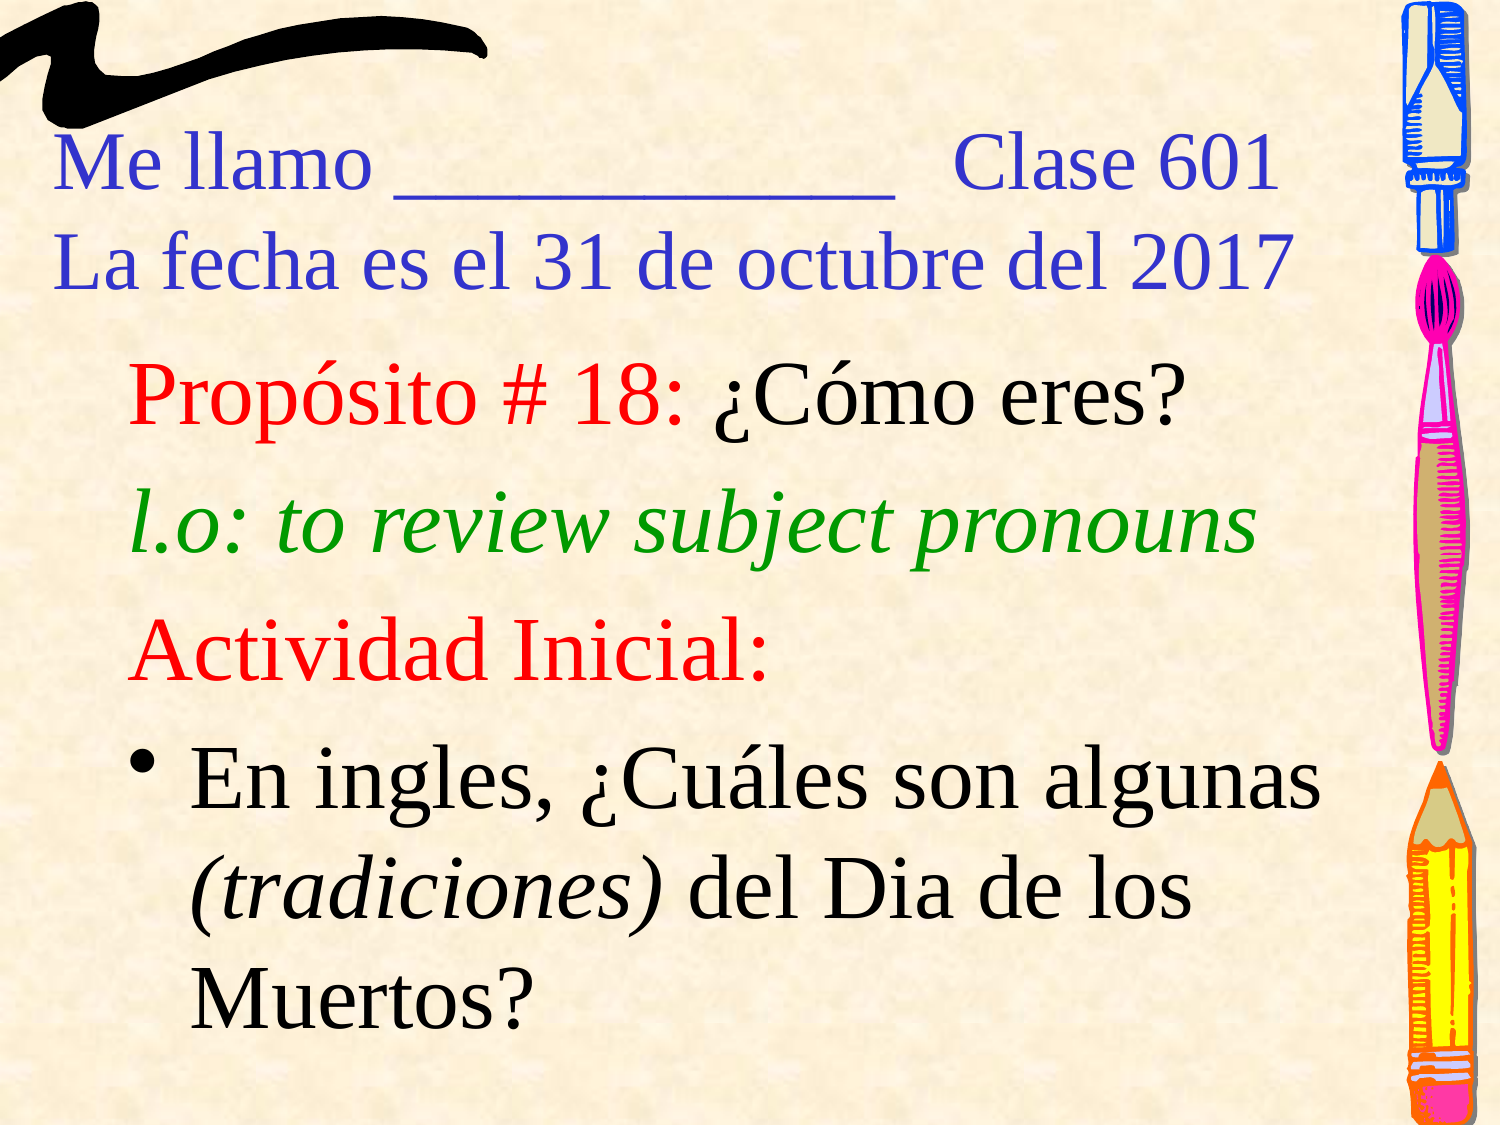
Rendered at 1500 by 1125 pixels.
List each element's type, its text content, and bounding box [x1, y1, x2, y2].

list Propósito # 18: ¿Cómo eres? l.o: to review subject pronouns Actividad Inicial: En ingles, ¿Cuáles son algunas (tradiciones) del Dia de los Muertos? [112, 324, 1388, 1000]
picture [0, 0, 1428, 112]
title Me llamo ____________ Clase 601 La fecha es el 31 de octubre del 2017 [37, 112, 1425, 300]
picture [0, 0, 1500, 1125]
